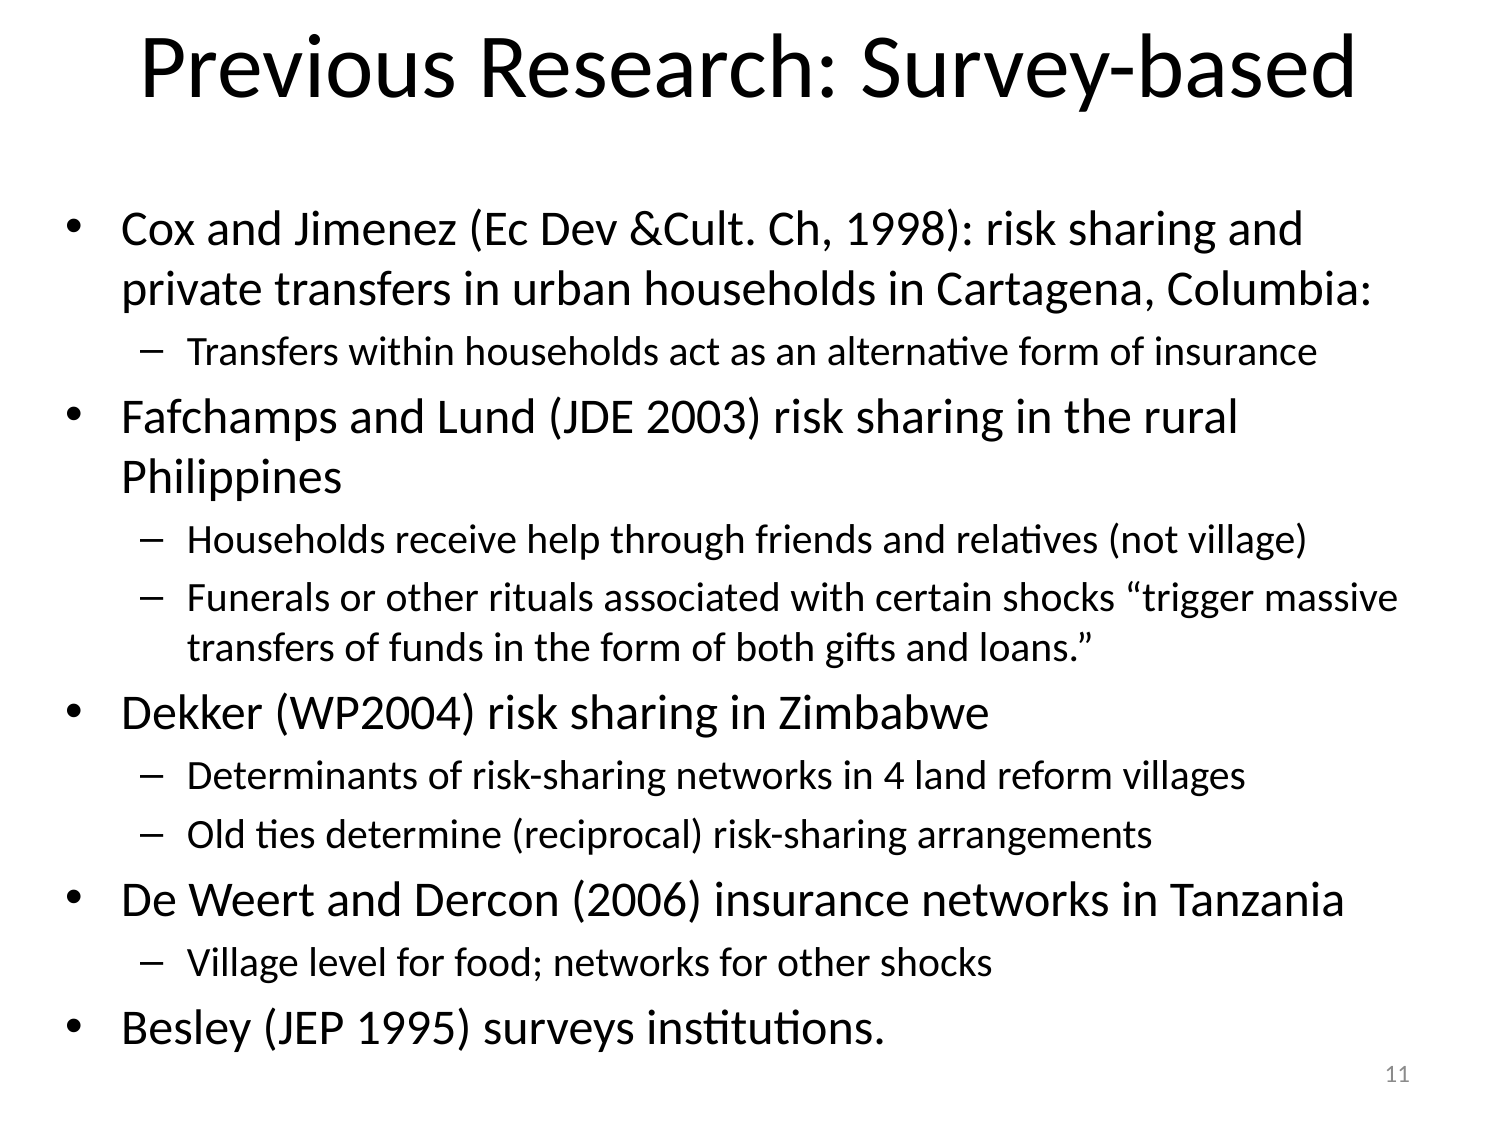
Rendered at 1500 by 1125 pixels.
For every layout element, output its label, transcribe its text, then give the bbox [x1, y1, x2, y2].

title Previous Research: Survey-based [75, 45, 1425, 187]
slide_number 11 [1074, 1042, 1425, 1103]
list Cox and Jimenez (Ec Dev &Cult. Ch, 1998): risk sharing and private transfers in urban households in Cartagena, Columbia: Transfers within households act as an alternative form of insurance Fafchamps and Lund (JDE 2003) risk sharing in the rural Philippines Households receive help through friends and relatives (not village) Funerals or other rituals associated with certain shocks “trigger massive transfers of funds in the form of both gifts and loans.” Dekker (WP2004) risk sharing in Zimbabwe Determinants of risk-sharing networks in 4 land reform villages Old ties determine (reciprocal) risk-sharing arrangements De Weert and Dercon (2006) insurance networks in Tanzania Village level for food; networks for other shocks Besley (JEP 1995) surveys institutions. [50, 187, 1425, 1088]
